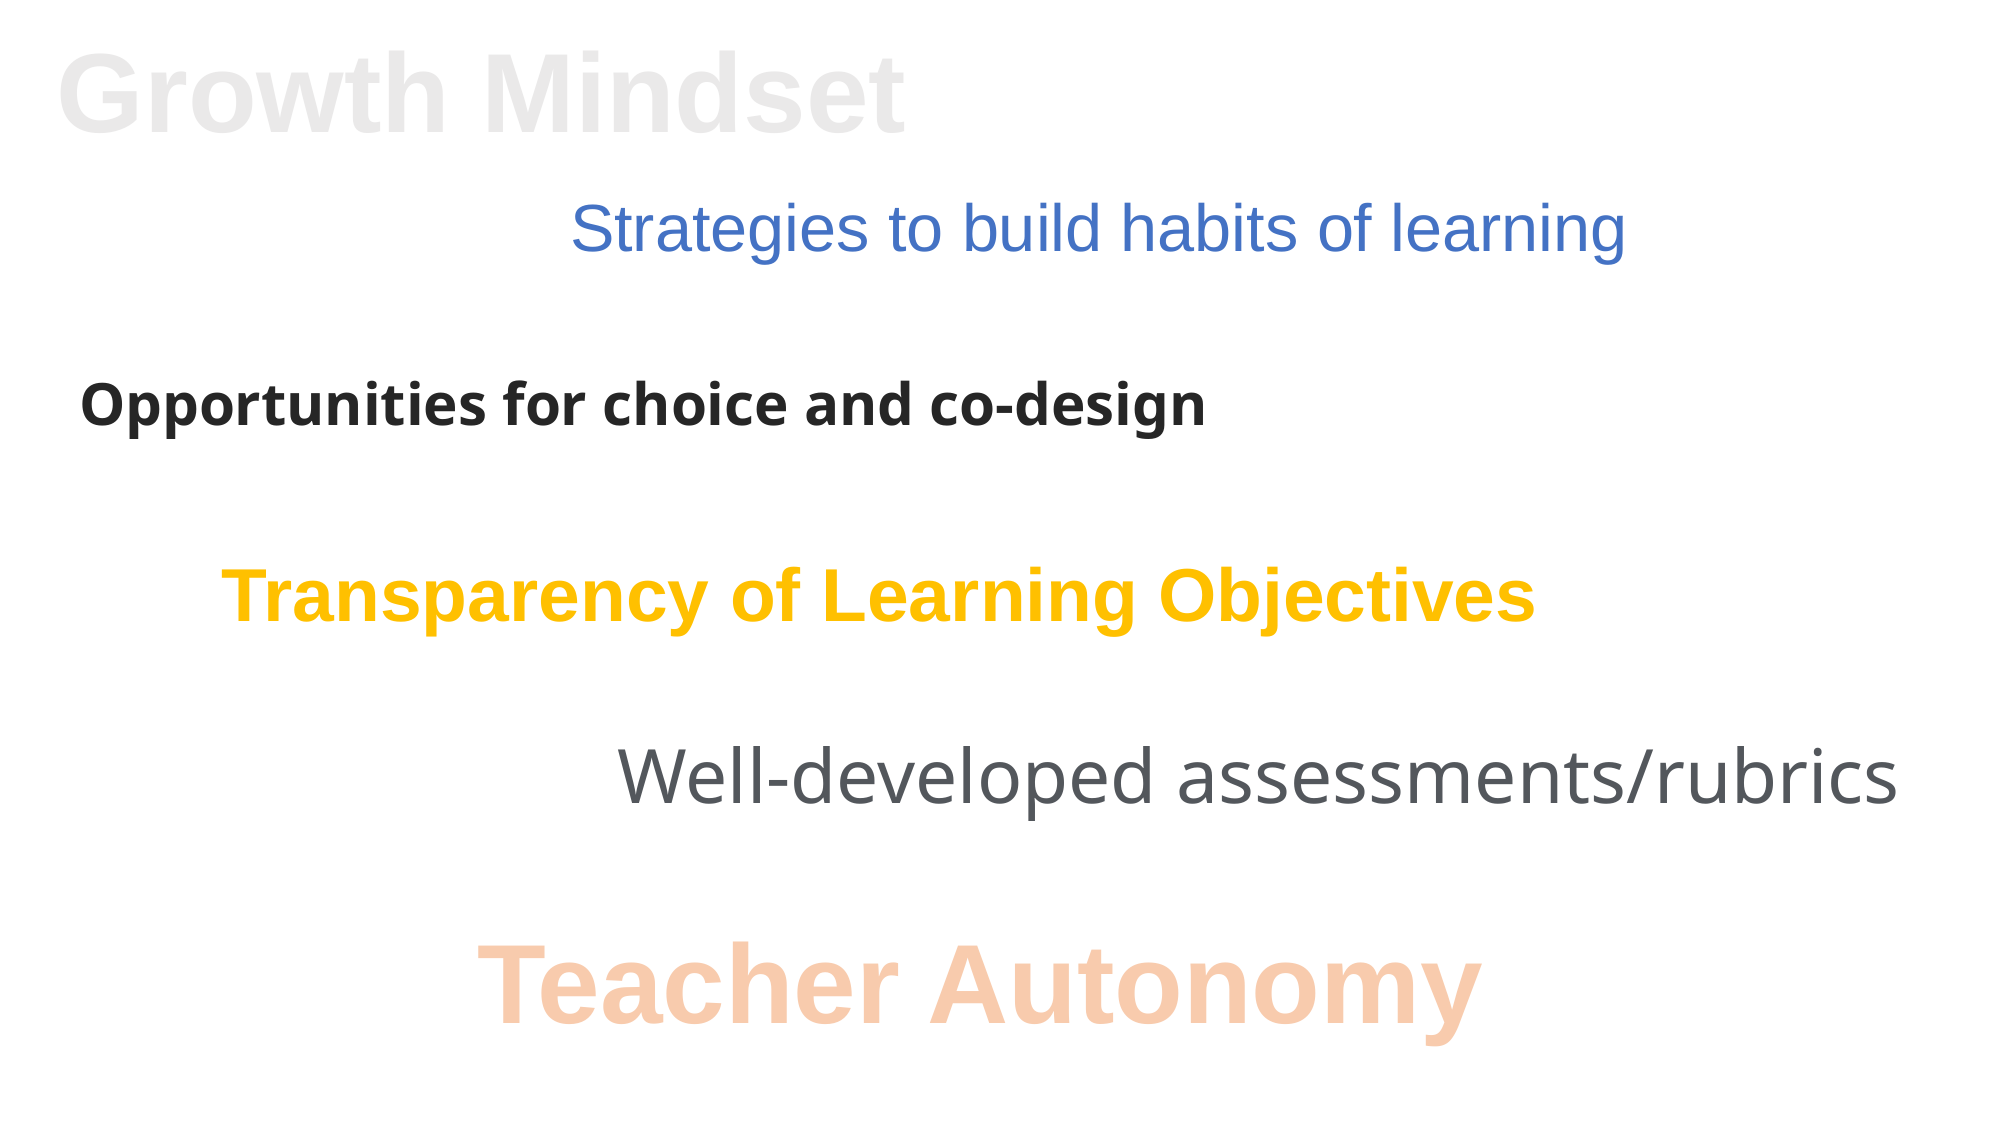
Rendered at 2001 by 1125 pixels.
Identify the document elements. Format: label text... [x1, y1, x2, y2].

text_box Well-developed assessments/rubrics [602, 721, 1916, 826]
text_box Growth Mindset [41, 11, 922, 162]
text_box Strategies to build habits of learning [554, 176, 1644, 272]
text_box Opportunities for choice and co-design [64, 359, 1223, 445]
text_box Transparency of Learning Objectives [206, 538, 1554, 644]
text_box Teacher Autonomy [287, 903, 1674, 1054]
